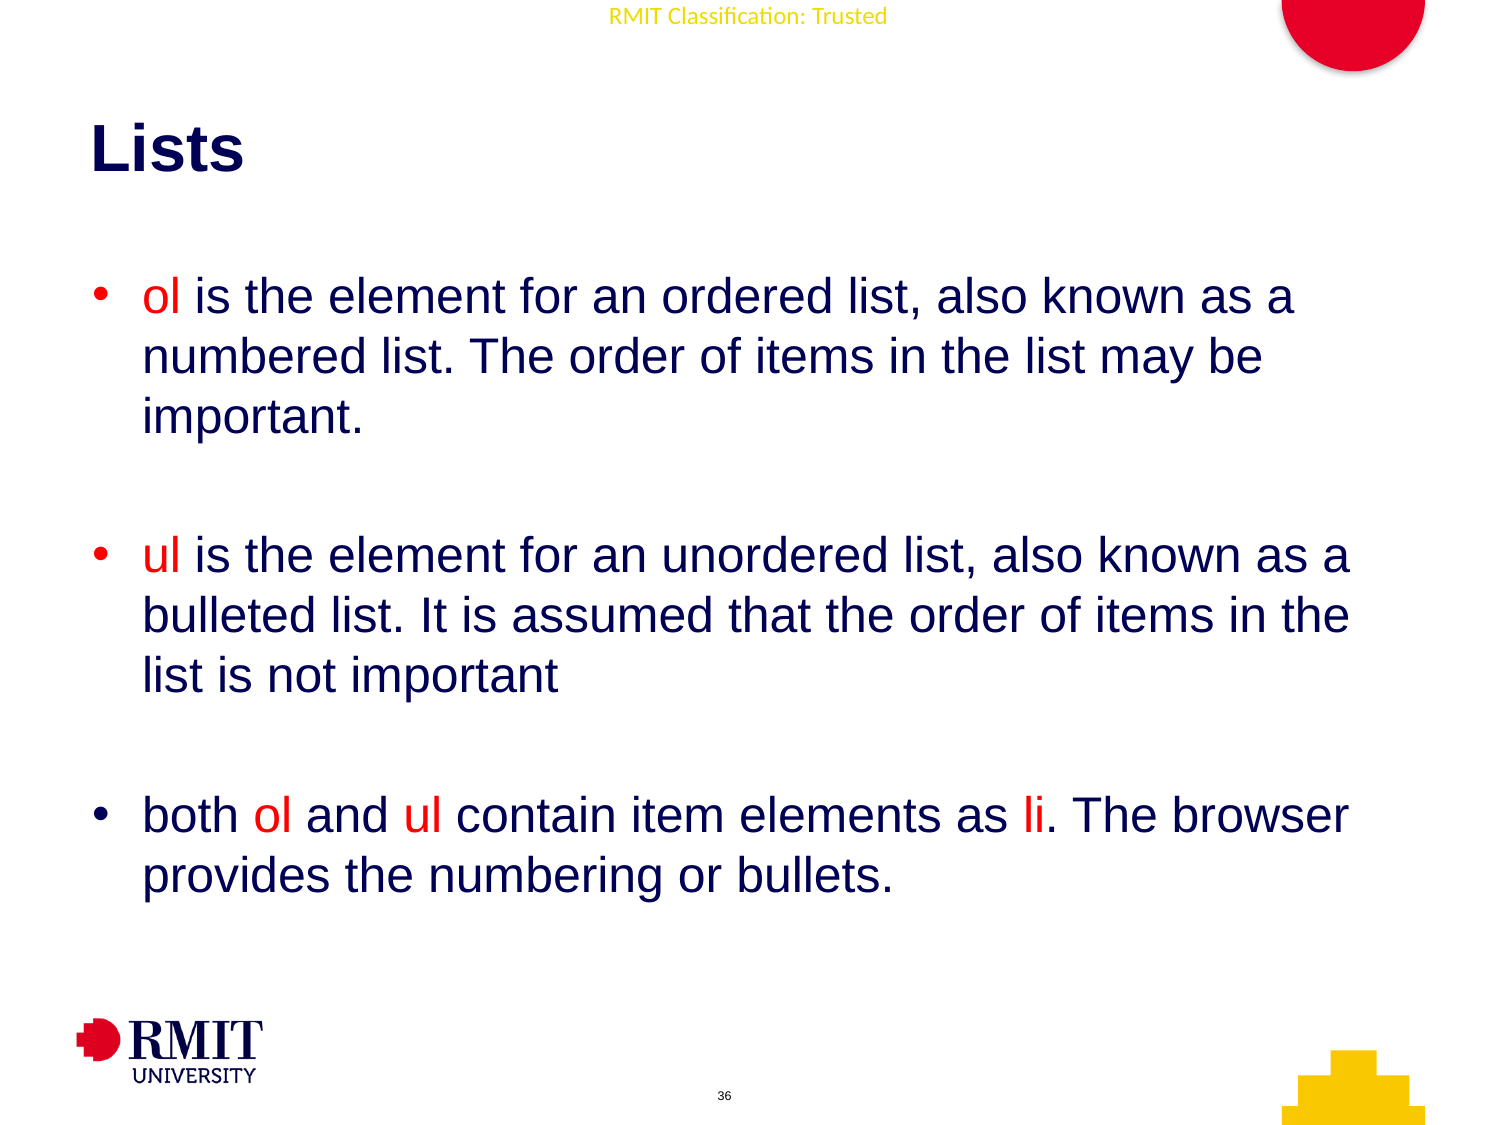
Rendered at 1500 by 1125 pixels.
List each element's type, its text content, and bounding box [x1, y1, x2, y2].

title Lists [75, 23, 1237, 255]
list ol is the element for an ordered list, also known as a numbered list. The order of items in the list may be important. ul is the element for an unordered list, also known as a bulleted list. It is assumed that the order of items in the list is not important both ol and ul contain item elements as li. The browser provides the numbering or bullets. [75, 255, 1425, 919]
picture [57, 1001, 281, 1102]
